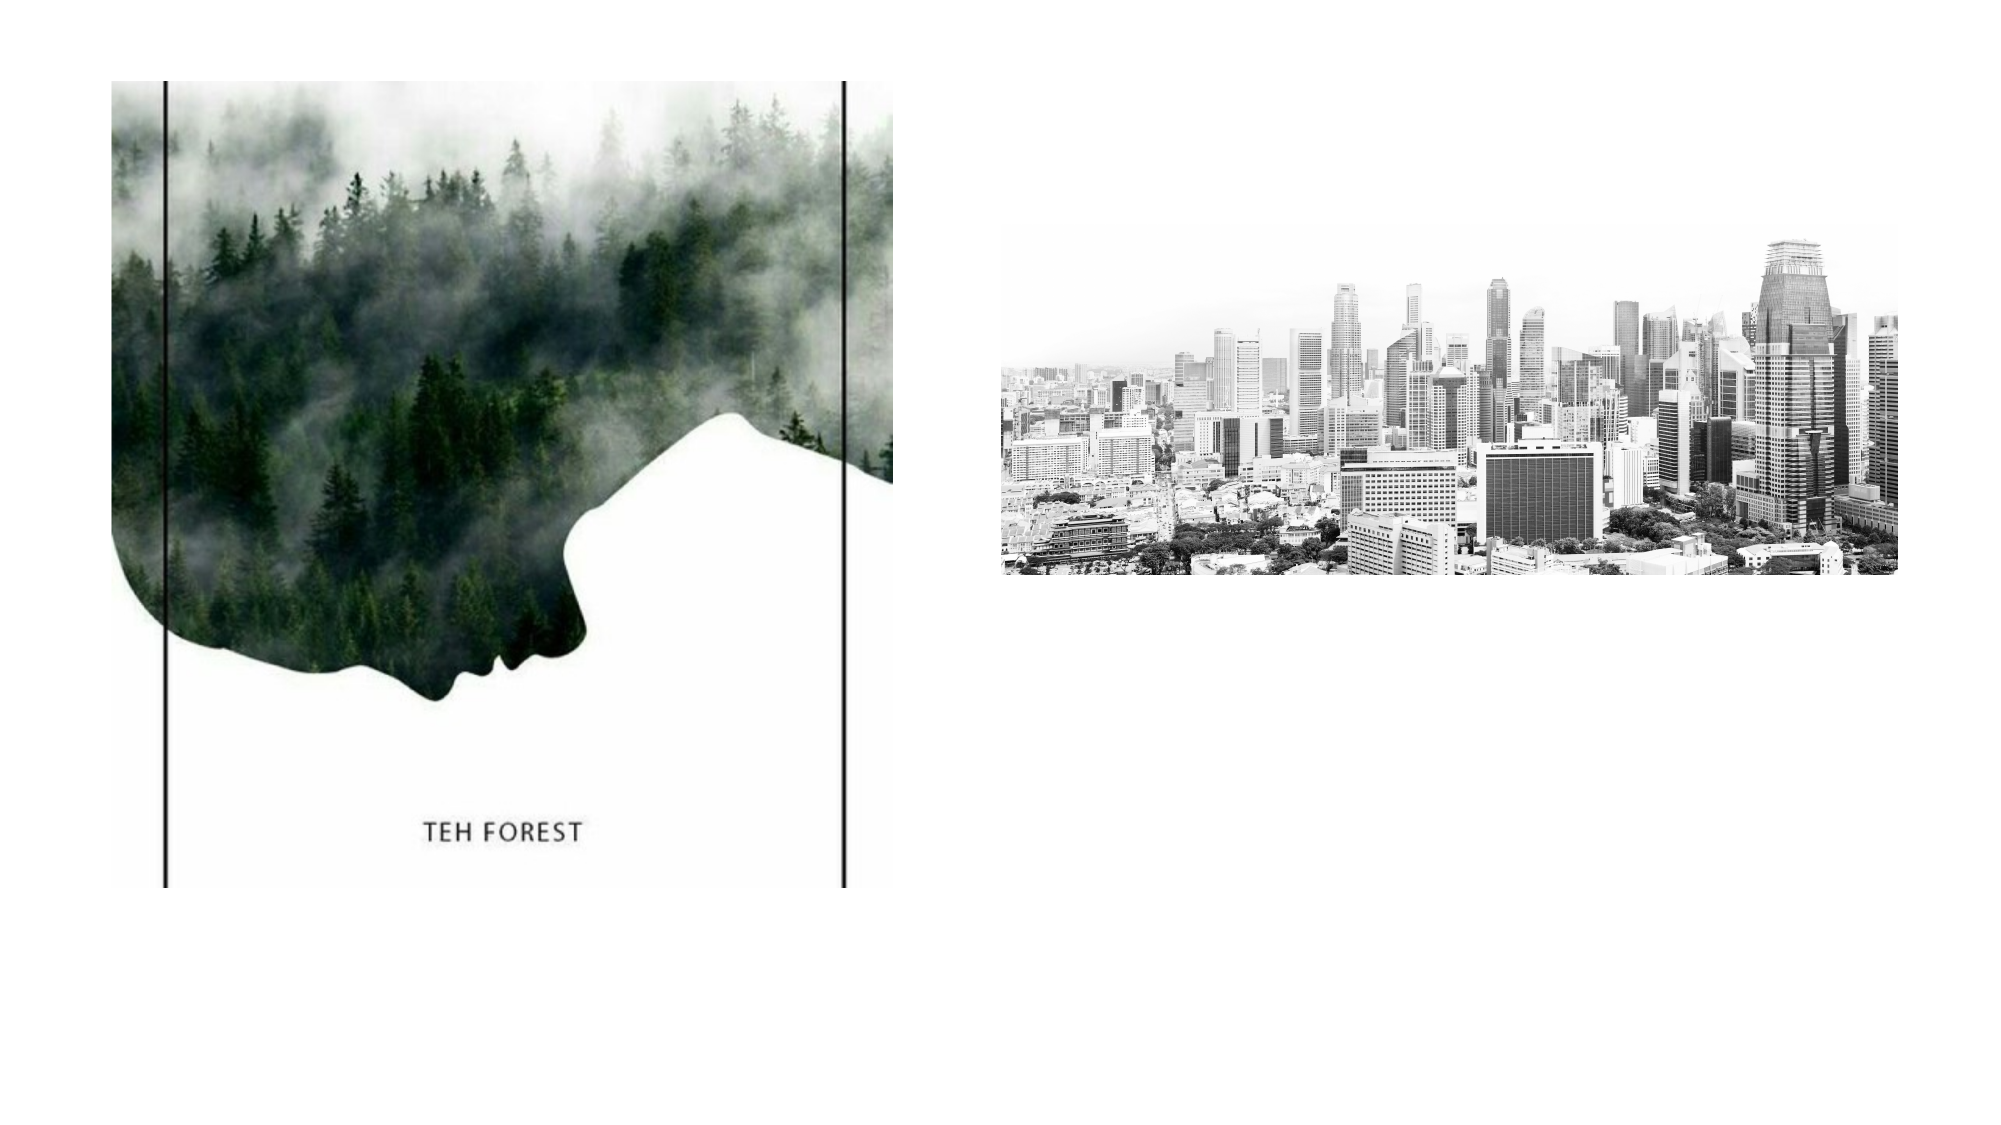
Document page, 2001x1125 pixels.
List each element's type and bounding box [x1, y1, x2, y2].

picture [998, 224, 1898, 575]
picture [60, 81, 916, 888]
